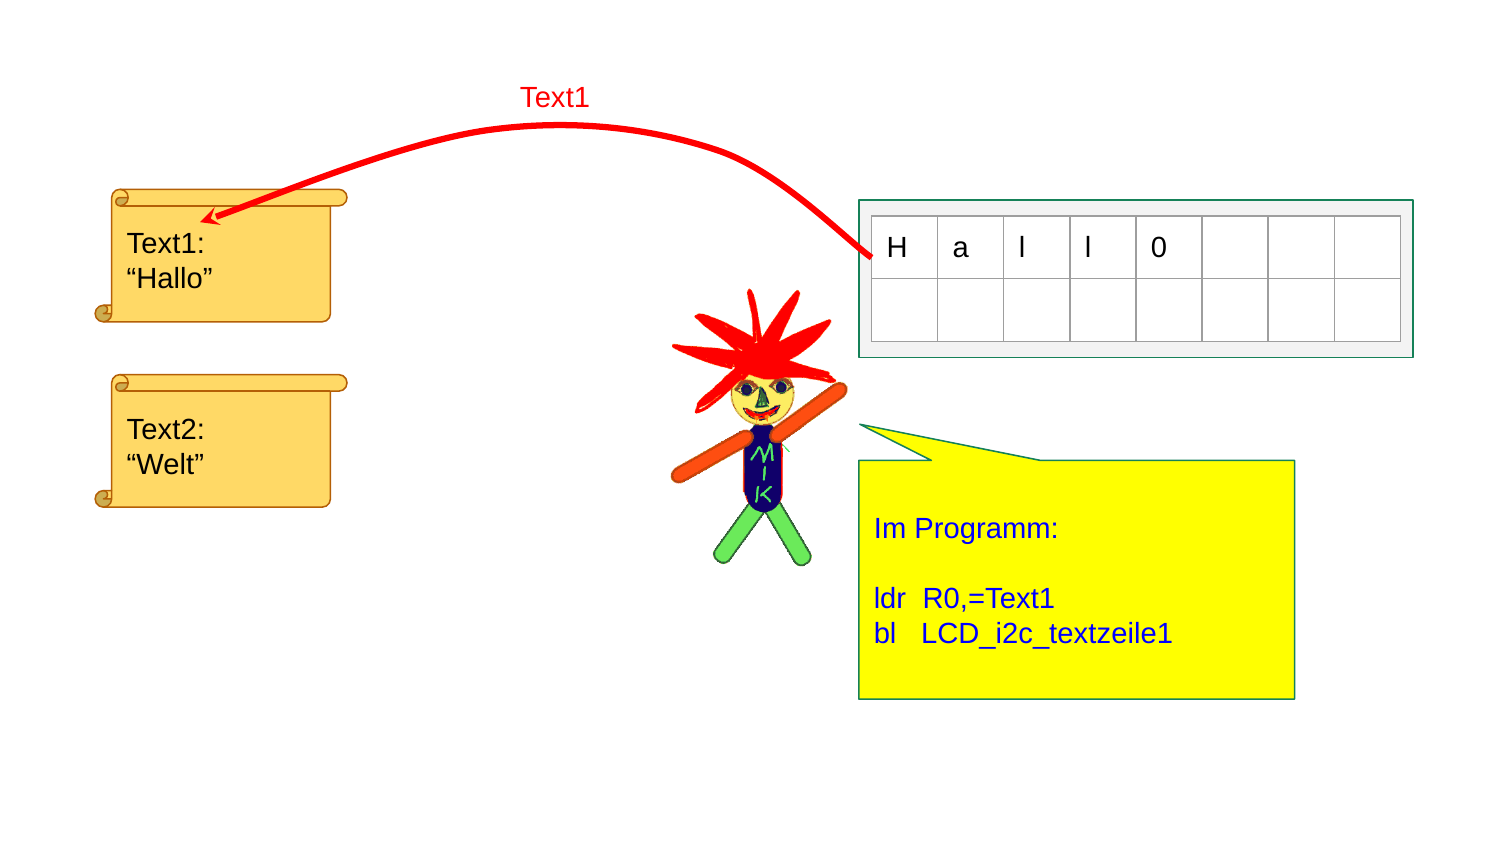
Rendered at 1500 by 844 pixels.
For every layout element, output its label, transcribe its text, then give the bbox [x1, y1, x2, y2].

text_box [200, 126, 872, 258]
table_header [1203, 217, 1267, 278]
table_header [1335, 217, 1400, 278]
table_header [1269, 217, 1334, 278]
picture [651, 281, 859, 573]
text_box [858, 200, 1414, 358]
table_cell [1071, 279, 1135, 341]
text_box Text1: “Hallo” [95, 189, 331, 322]
table_cell [1004, 279, 1069, 341]
table_cell [1335, 279, 1400, 341]
table_cell [1137, 279, 1201, 341]
table_header a [938, 217, 1003, 278]
table_cell [938, 279, 1003, 341]
table_cell [872, 279, 937, 341]
text_box Text2: “Welt” [95, 374, 348, 508]
text_box Text1 [505, 63, 653, 126]
table_header l [1071, 217, 1135, 278]
table_header l [1004, 217, 1069, 278]
table_cell [1269, 279, 1334, 341]
table_cell [1203, 279, 1267, 341]
text_box Im Programm: ldr R0,=Text1 bl LCD_i2c_textzeile1 [858, 425, 1295, 700]
table_header 0 [1137, 217, 1201, 278]
table_header H [872, 217, 937, 278]
